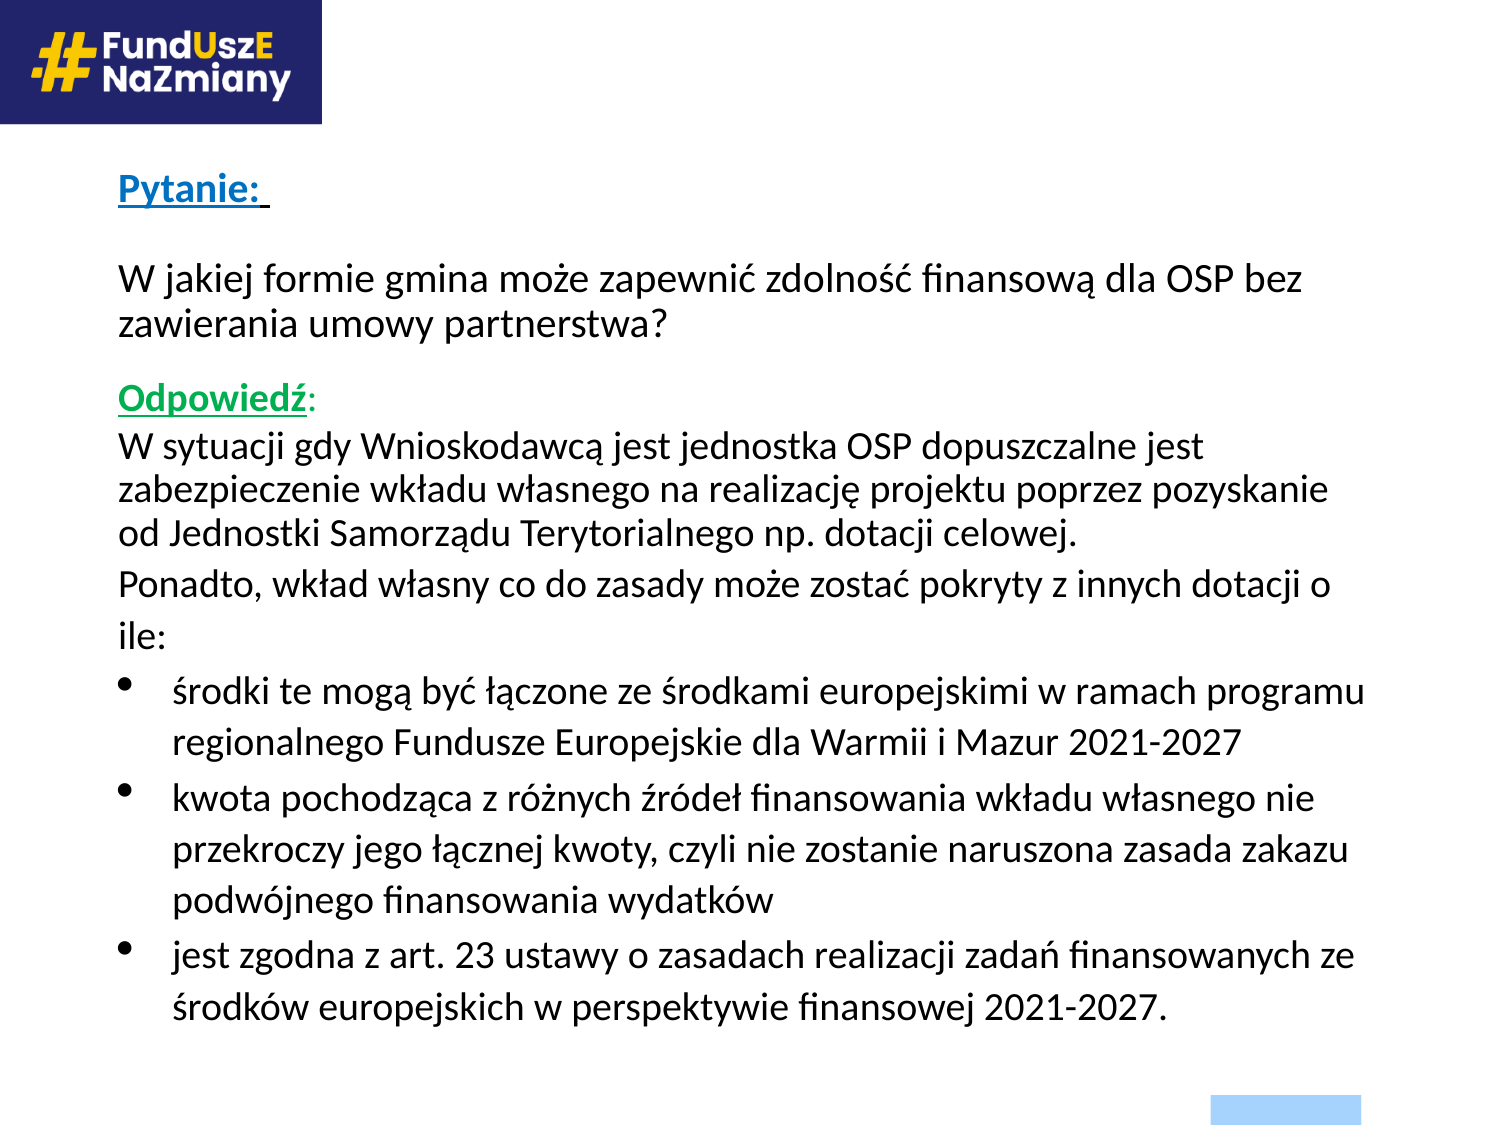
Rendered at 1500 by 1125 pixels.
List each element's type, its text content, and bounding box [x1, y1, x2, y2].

list Odpowiedź: W sytuacji gdy Wnioskodawcą jest jednostka OSP dopuszczalne jest zabezpieczenie wkładu własnego na realizację projektu poprzez pozyskanie od Jednostki Samorządu Terytorialnego np. dotacji celowej. Ponadto, wkład własny co do zasady może zostać pokryty z innych dotacji o ile: środki te mogą być łączone ze środkami europejskimi w ramach programu regionalnego Fundusze Europejskie dla Warmii i Mazur 2021-2027 kwota pochodząca z różnych źródeł finansowania wkładu własnego nie przekroczy jego łącznej kwoty, czyli nie zostanie naruszona zasada zakazu podwójnego finansowania wydatków jest zgodna z art. 23 ustawy o zasadach realizacji zadań finansowanych ze środków europejskich w perspektywie finansowej 2021-2027. [103, 337, 1397, 1048]
picture [0, 0, 1500, 1125]
title Pytanie: W jakiej formie gmina może zapewnić zdolność finansową dla OSP bez zawierania umowy partnerstwa? [103, 124, 1397, 304]
